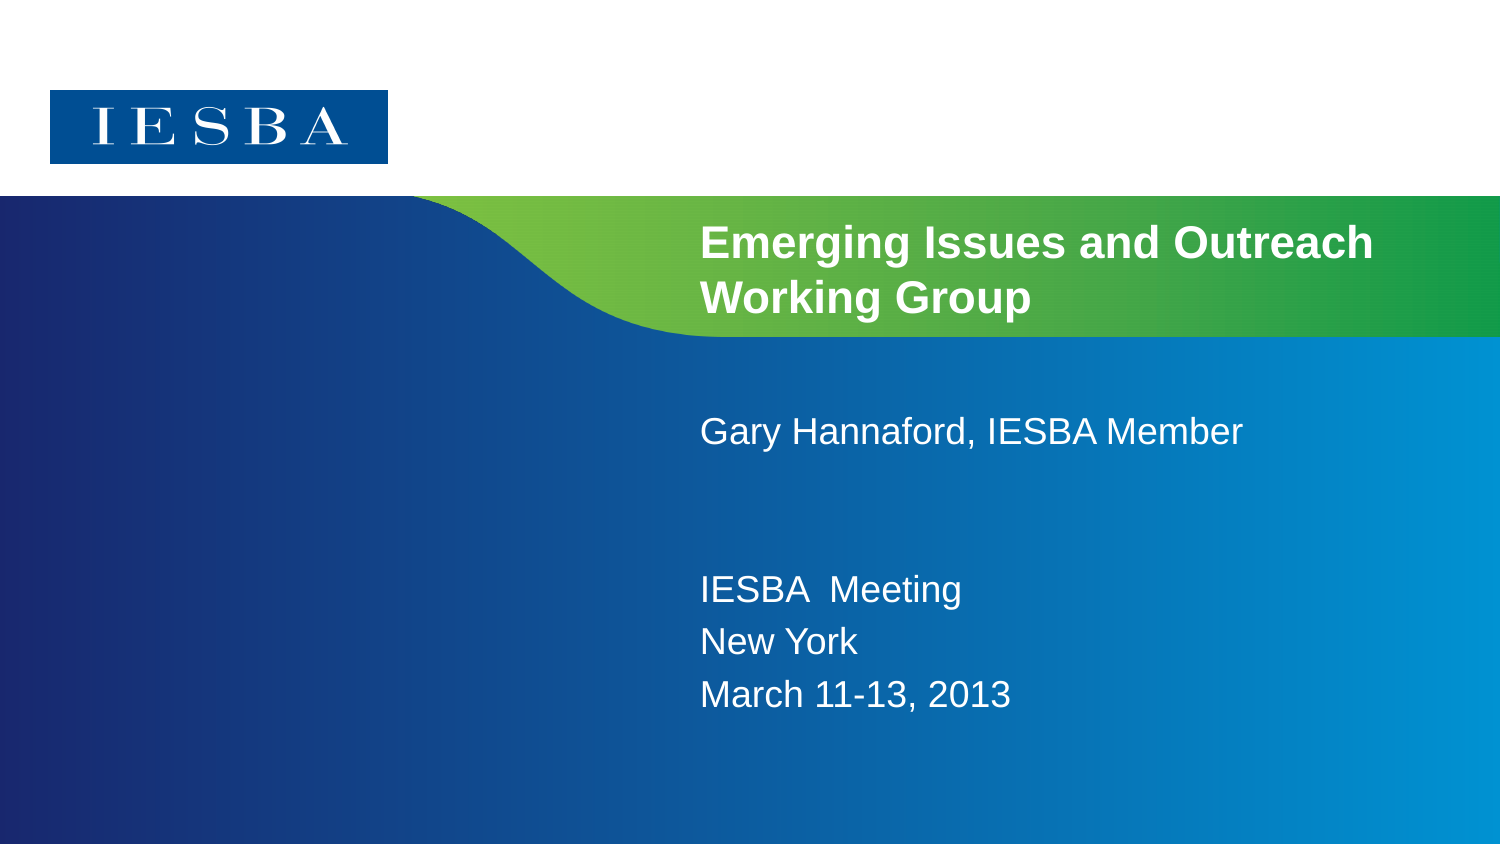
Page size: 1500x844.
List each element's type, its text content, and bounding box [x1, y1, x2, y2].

title Emerging Issues and Outreach Working Group [699, 206, 1463, 329]
picture [412, 196, 1500, 337]
subtitle Gary Hannaford, IESBA Member IESBA Meeting New York March 11-13, 2013 [699, 407, 1288, 772]
picture [50, 90, 388, 164]
